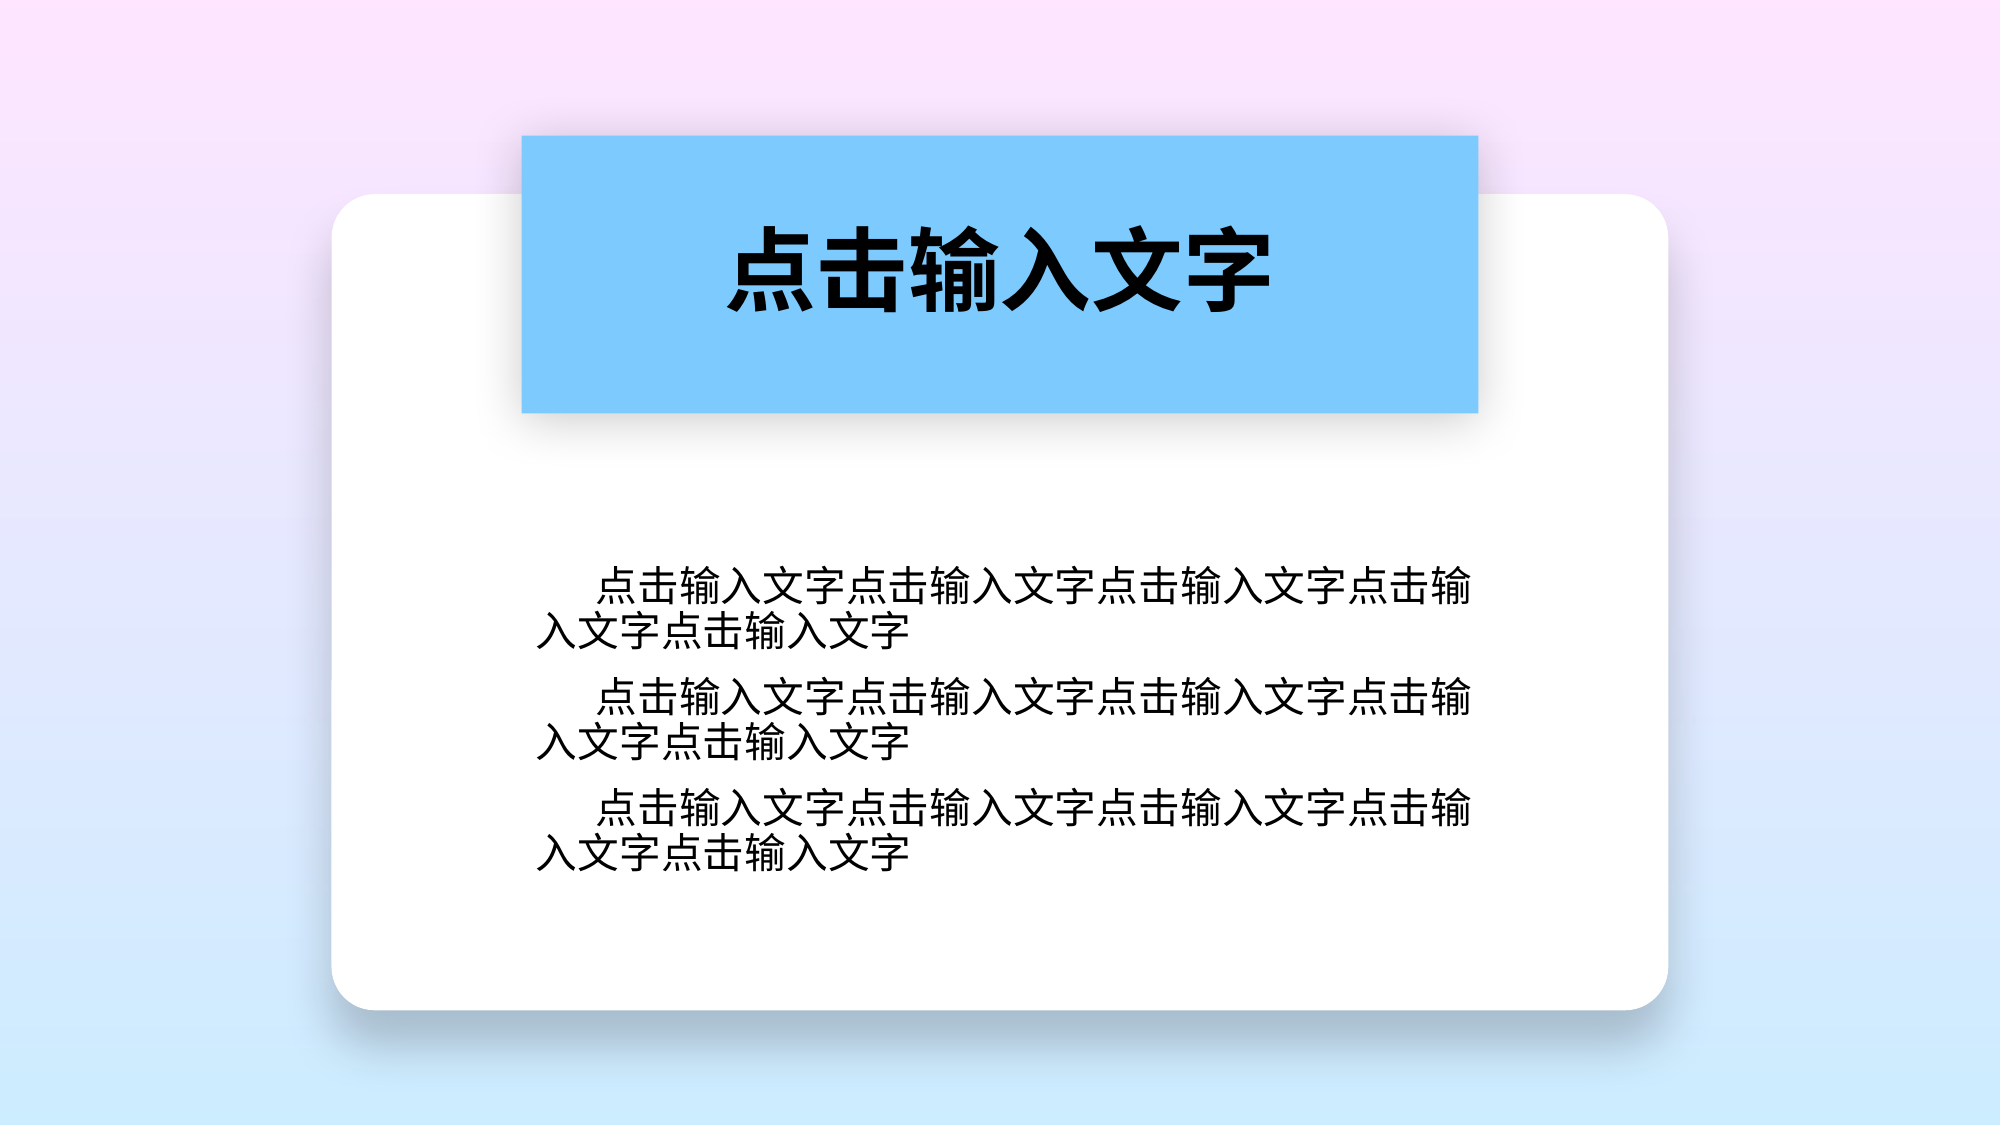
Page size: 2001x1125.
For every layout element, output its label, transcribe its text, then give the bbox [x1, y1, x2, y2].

list 点击输入文字 [703, 235, 1297, 314]
text_box [521, 135, 1479, 414]
text_box [330, 193, 1670, 1012]
list 点击输入文字点击输入文字点击输入文字点击输入文字点击输入文字 点击输入文字点击输入文字点击输入文字点击输入文字点击输入文字 点击输入文字点击输入文字点击输入文字点击输入文字点击输入文字 [520, 558, 1497, 814]
